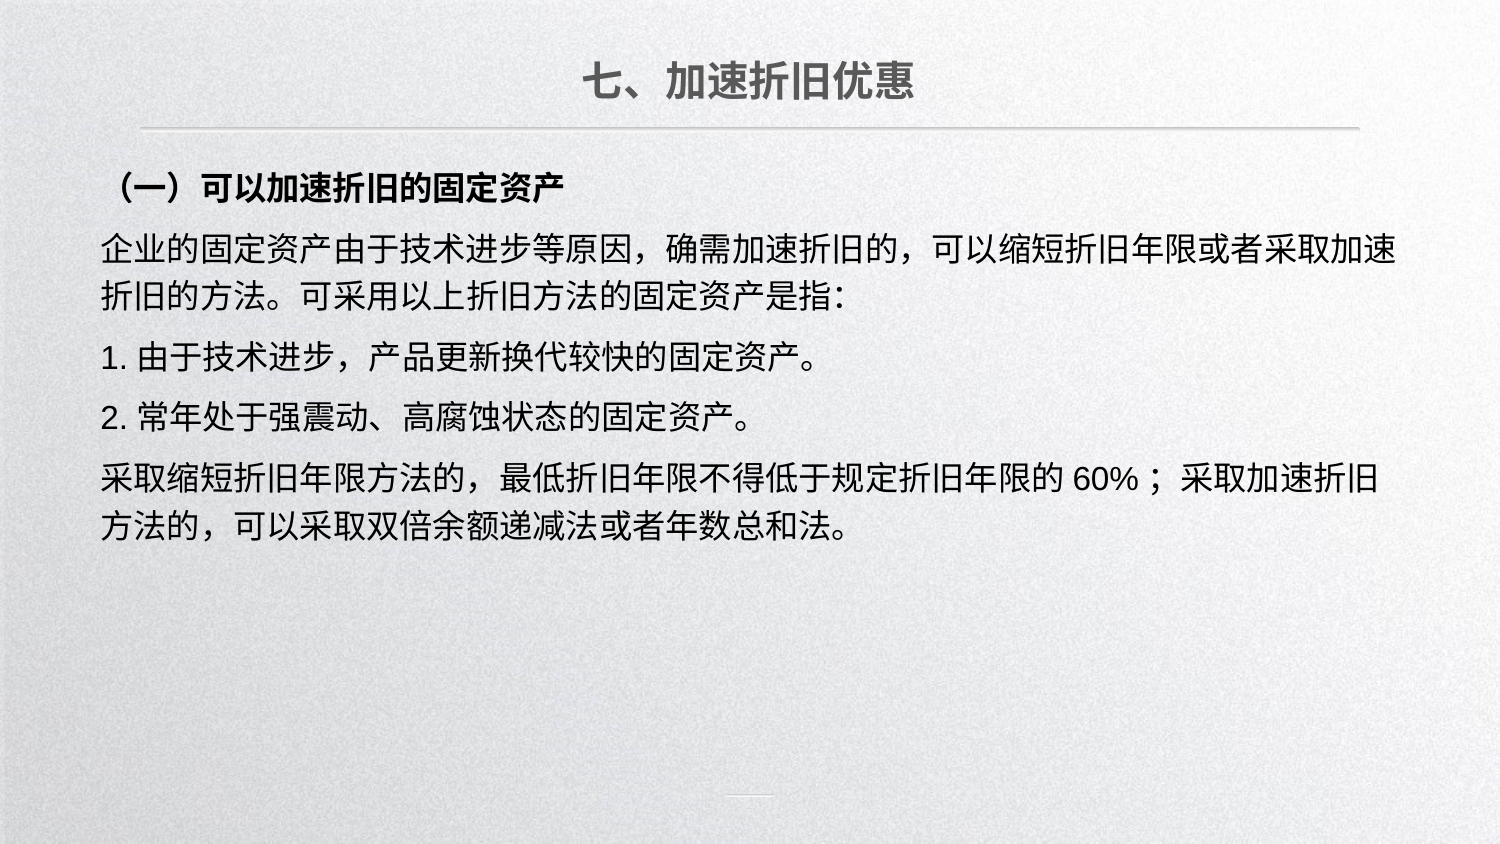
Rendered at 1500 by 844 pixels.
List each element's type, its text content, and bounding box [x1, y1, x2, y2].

picture [0, 0, 1500, 844]
text_box 七、加速折旧优惠 [459, 49, 1038, 111]
text_box （一）可以加速折旧的固定资产 企业的固定资产由于技术进步等原因，确需加速折旧的，可以缩短折旧年限或者采取加速折旧的方法。可采用以上折旧方法的固定资产是指： 1.由于技术进步，产品更新换代较快的固定资产。 2.常年处于强震动、高腐蚀状态的固定资产。 采取缩短折旧年限方法的，最低折旧年限不得低于规定折旧年限的60%；采取加速折旧方法的，可以采取双倍余额递减法或者年数总和法。 [100, 159, 1400, 606]
